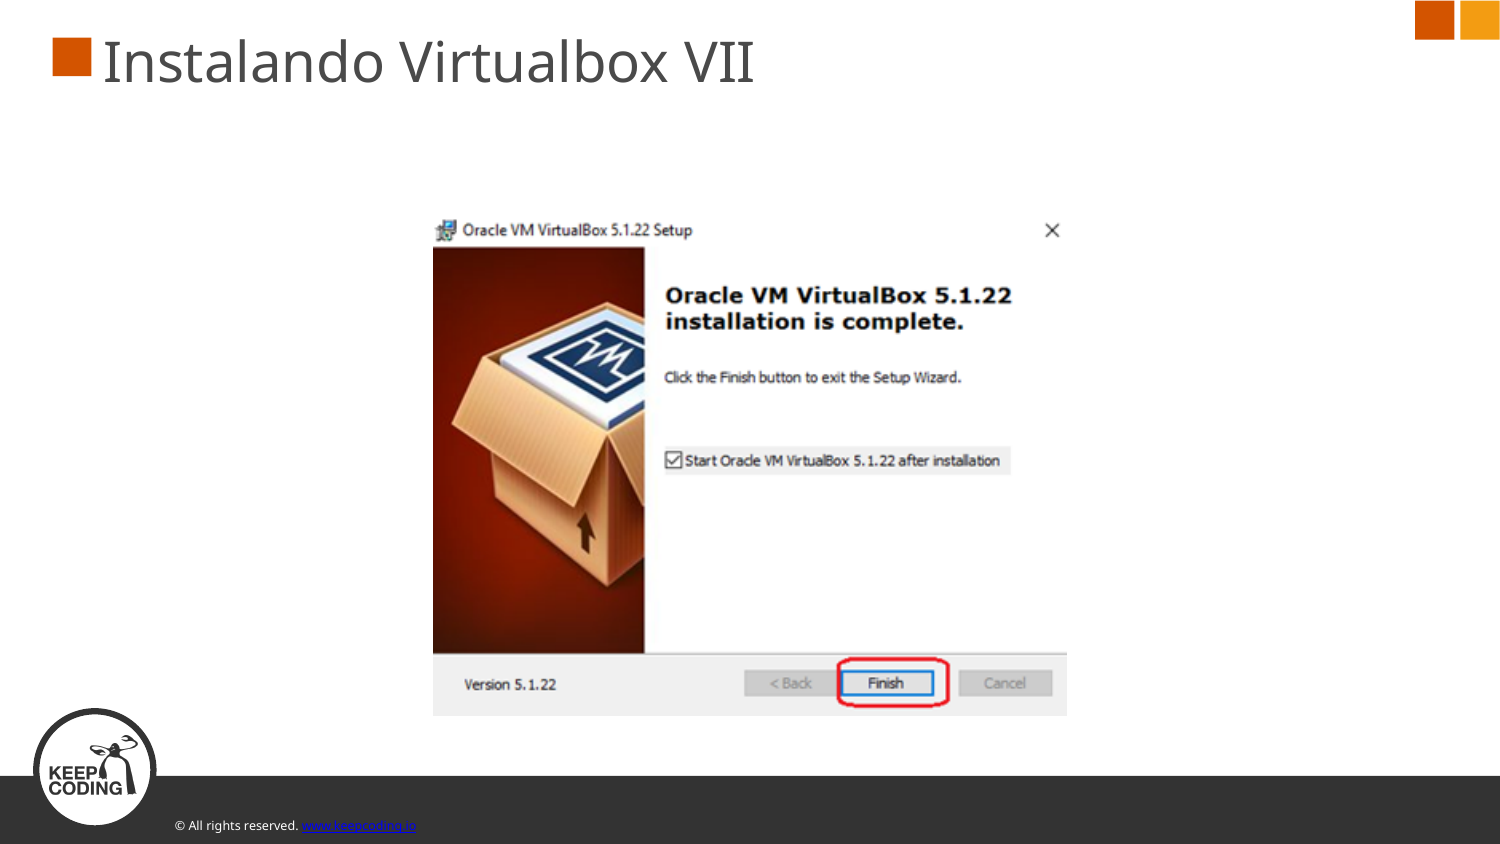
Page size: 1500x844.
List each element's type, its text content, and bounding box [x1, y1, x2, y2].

title Instalando Virtualbox VII [94, 17, 1381, 107]
picture [49, 735, 138, 795]
picture [433, 215, 1067, 716]
